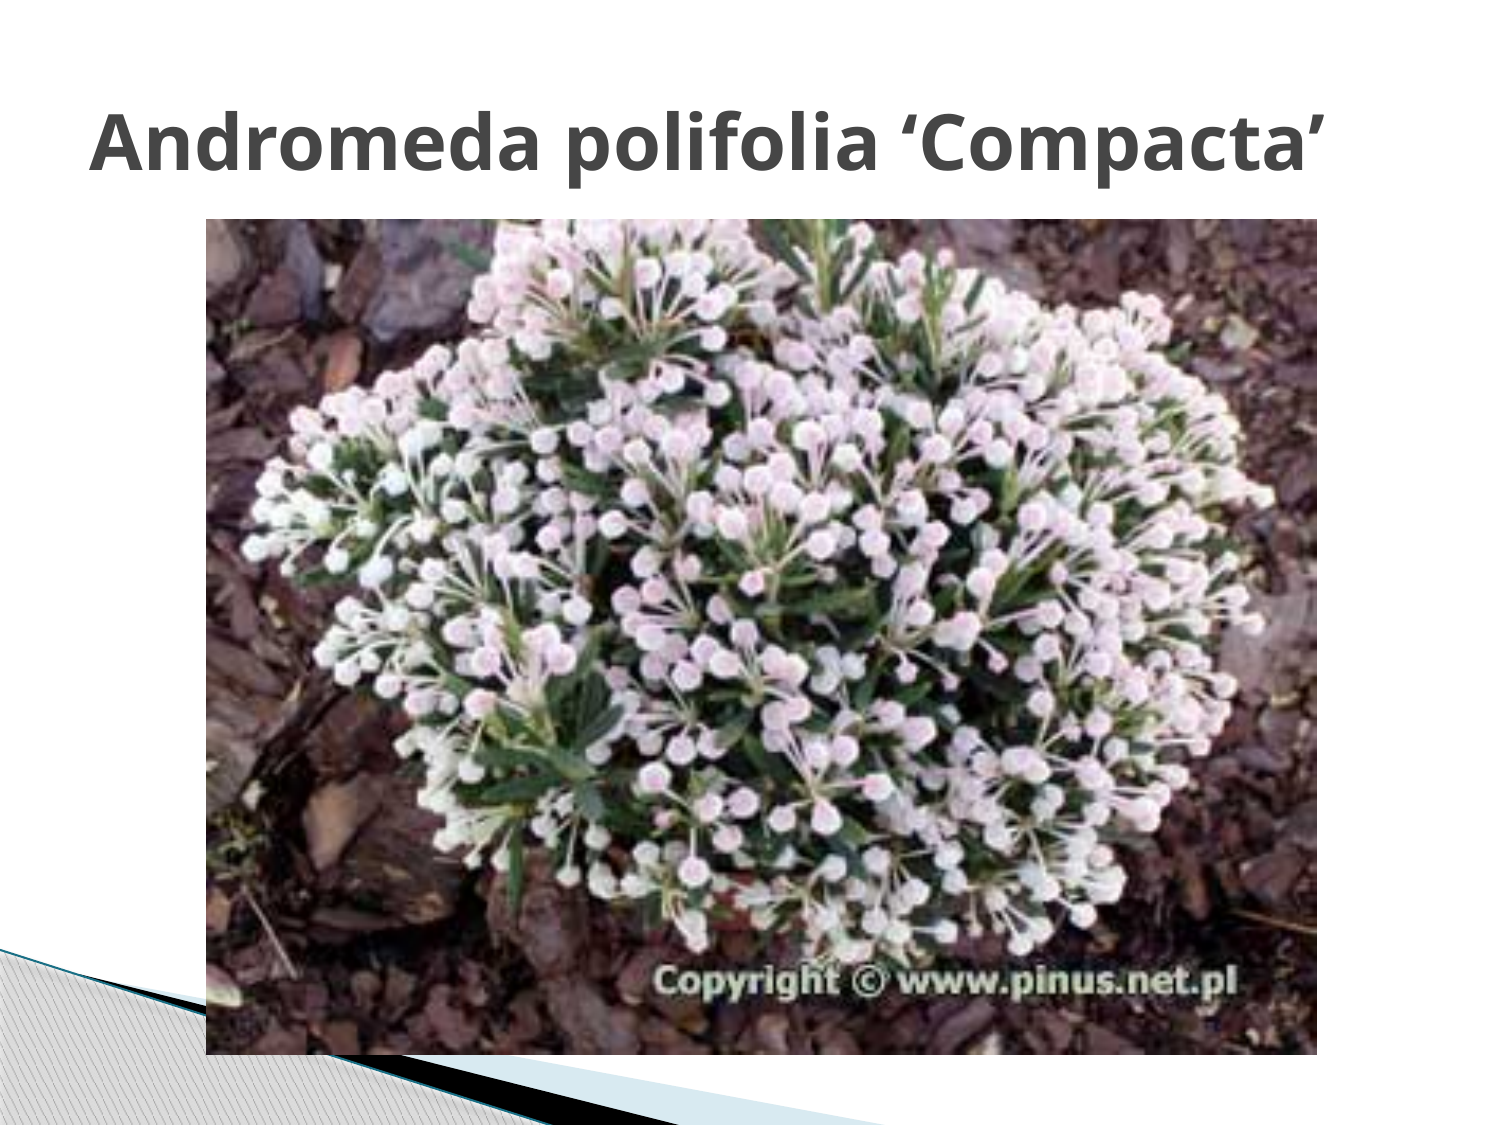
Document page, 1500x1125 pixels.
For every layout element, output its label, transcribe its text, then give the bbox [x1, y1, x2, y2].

title Andromeda polifolia ‘Compacta’ [75, 45, 1425, 233]
picture [206, 219, 1318, 1055]
